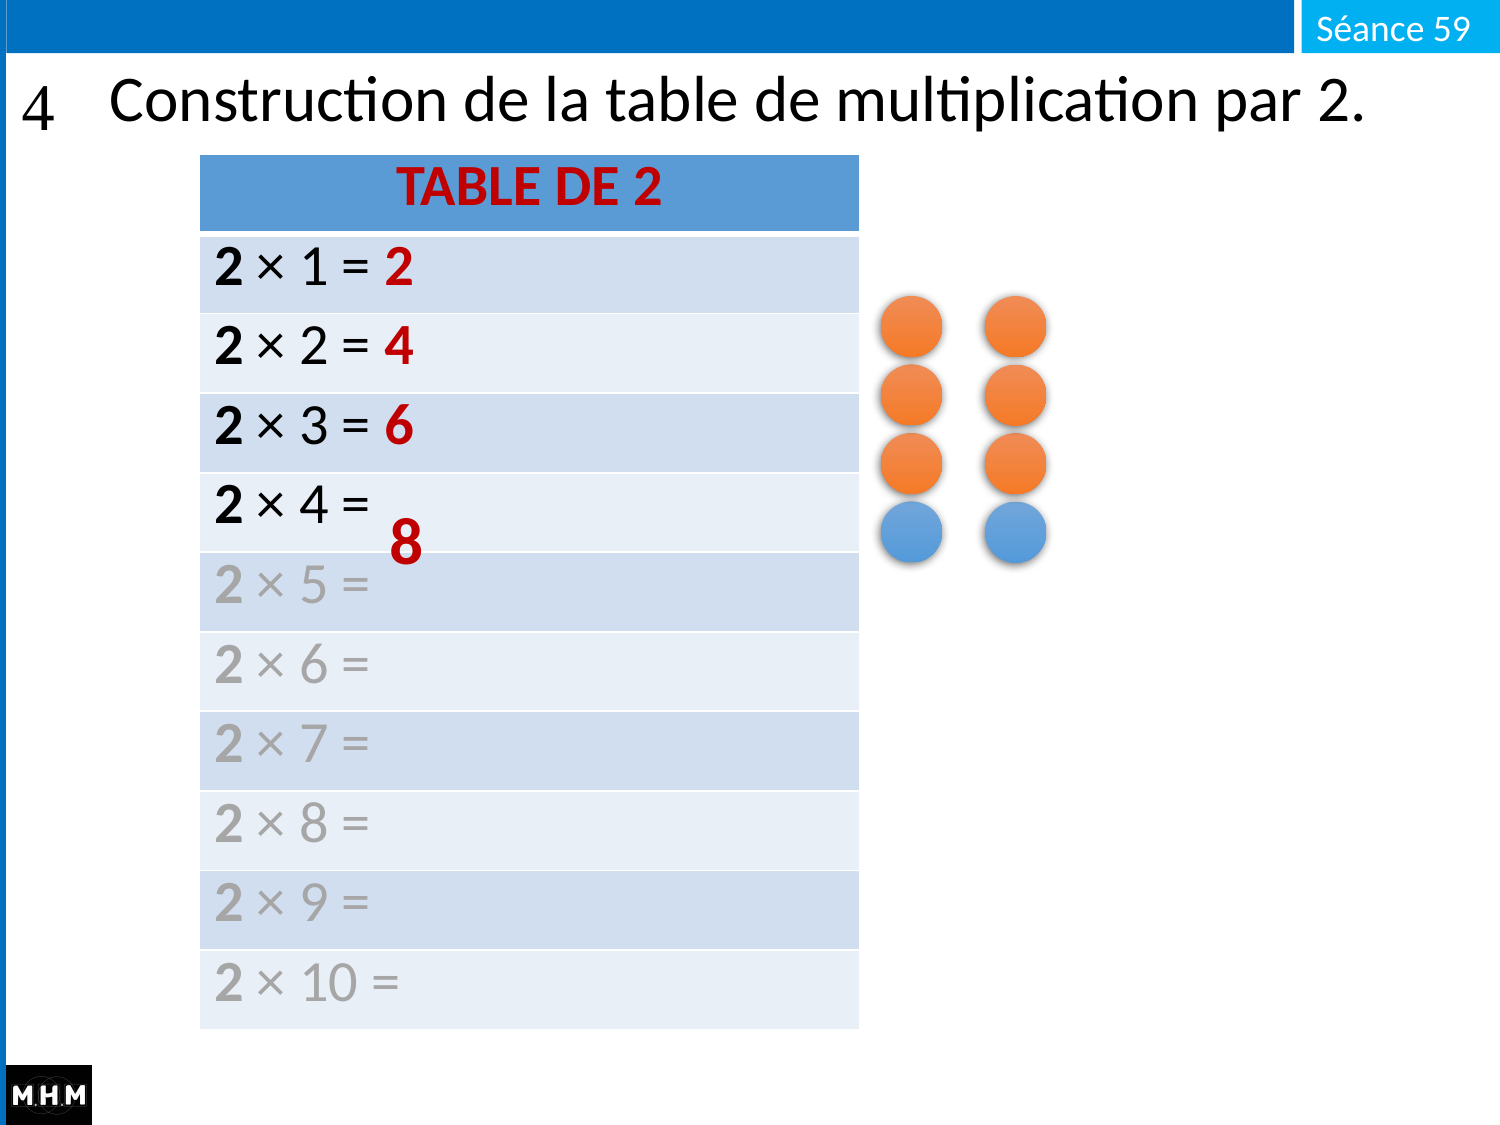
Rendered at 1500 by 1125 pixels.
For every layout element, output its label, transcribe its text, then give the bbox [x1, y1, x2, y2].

picture [6, 1065, 92, 1125]
text_box [881, 365, 943, 426]
table_cell 2 × 7 = [200, 712, 859, 790]
text_box [985, 503, 1047, 563]
text_box [985, 365, 1047, 426]
text_box [985, 296, 1047, 358]
table_cell 2 × 3 = 6 [200, 394, 859, 472]
text_box [881, 503, 943, 563]
table_cell 2 × 8 = [200, 792, 859, 870]
table_header TABLE DE 2 [200, 155, 859, 231]
table_cell 2 × 5 = [200, 553, 859, 631]
table_cell 2 × 1 = 2 [200, 237, 859, 313]
text_box 8 [374, 490, 450, 586]
title Construction de la table de multiplication par 2. [94, 57, 1487, 144]
table_cell 2 × 10 = [200, 951, 859, 1029]
text_box [881, 435, 943, 494]
text_box [985, 435, 1047, 495]
table_cell 2 × 2 = 4 [200, 314, 859, 392]
text_box [881, 295, 943, 357]
table_cell 2 × 6 = [200, 633, 859, 710]
table_cell 2 × 9 = [200, 871, 859, 949]
table_cell 2 × 4 = [200, 474, 859, 551]
